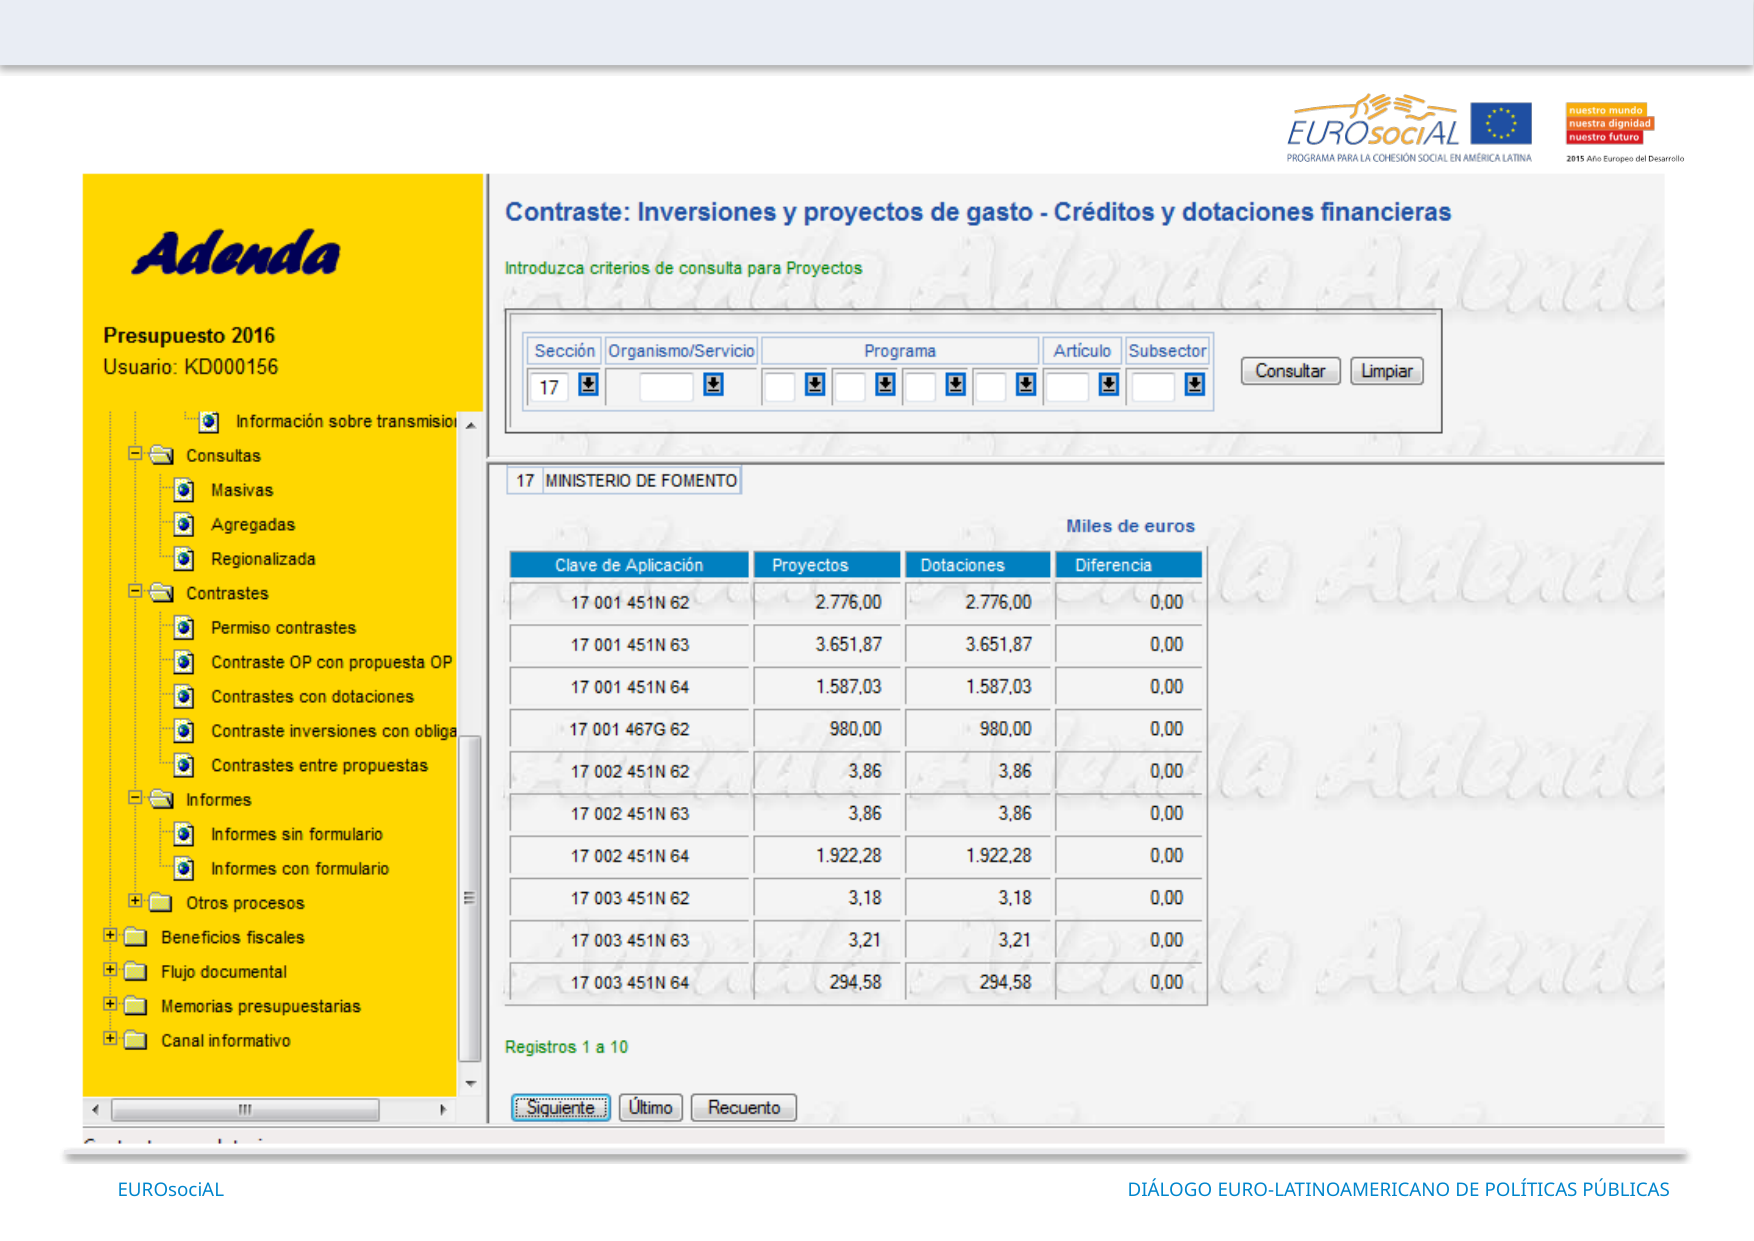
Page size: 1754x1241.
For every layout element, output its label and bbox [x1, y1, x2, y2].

picture [79, 88, 1692, 1147]
